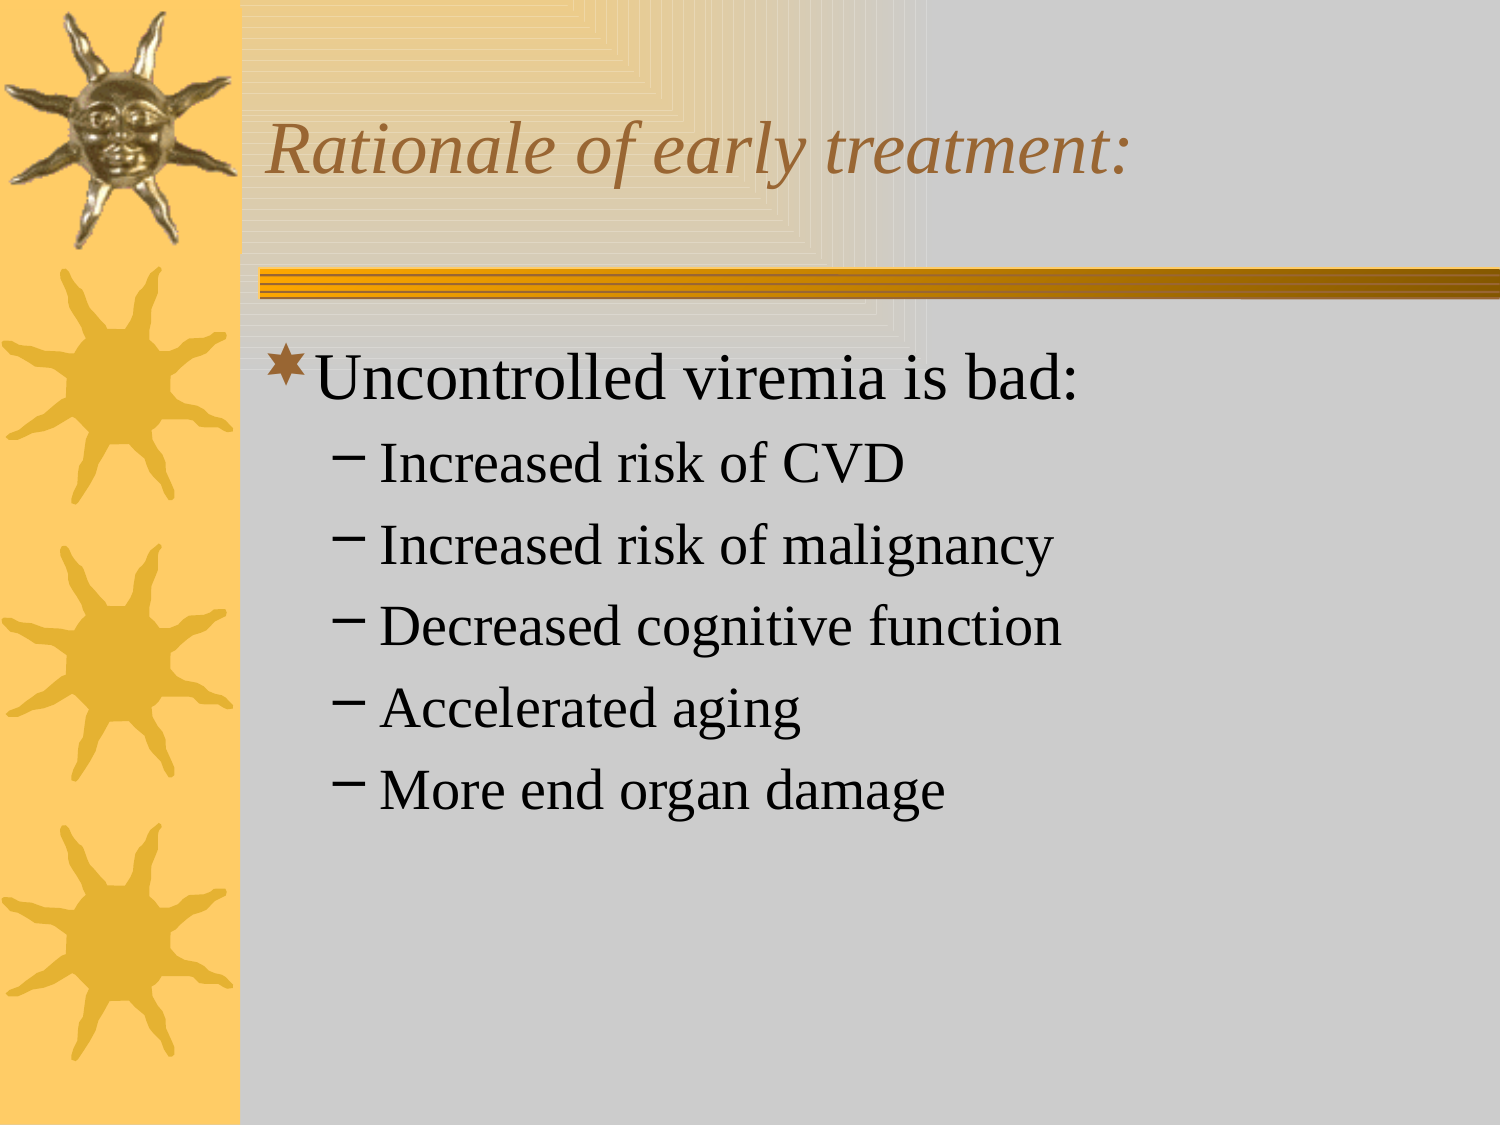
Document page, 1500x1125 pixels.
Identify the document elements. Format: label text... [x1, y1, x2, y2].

title Rationale of early treatment: [250, 49, 1492, 238]
picture [1, 8, 242, 254]
list Uncontrolled viremia is bad: Increased risk of CVD Increased risk of malignancy Decreased cognitive function Accelerated aging More end organ damage [242, 324, 1494, 1001]
